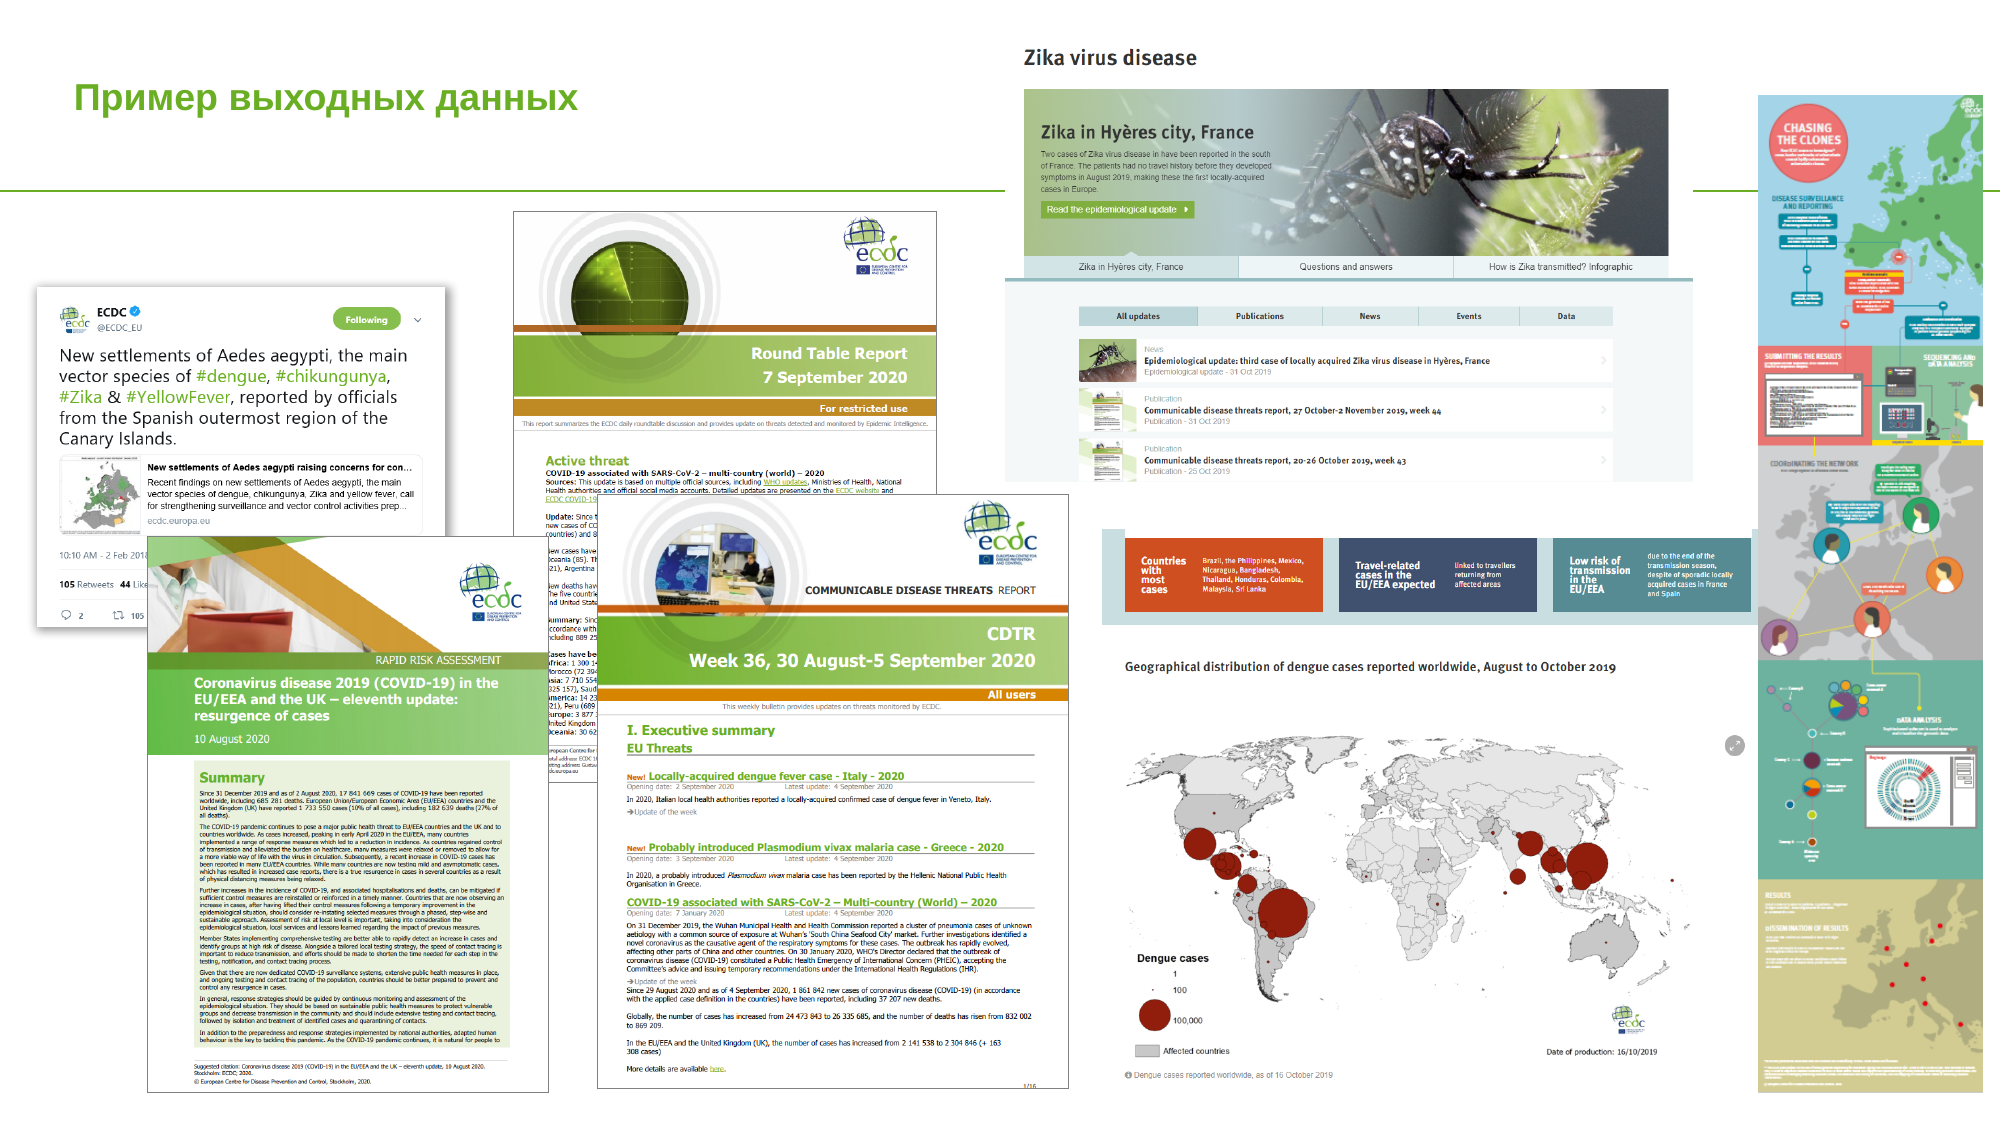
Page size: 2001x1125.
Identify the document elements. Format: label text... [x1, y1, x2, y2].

picture [1102, 95, 1983, 1093]
text_box Пример выходных данных [58, 65, 1005, 126]
picture [37, 210, 1069, 1093]
picture [1005, 38, 1693, 482]
